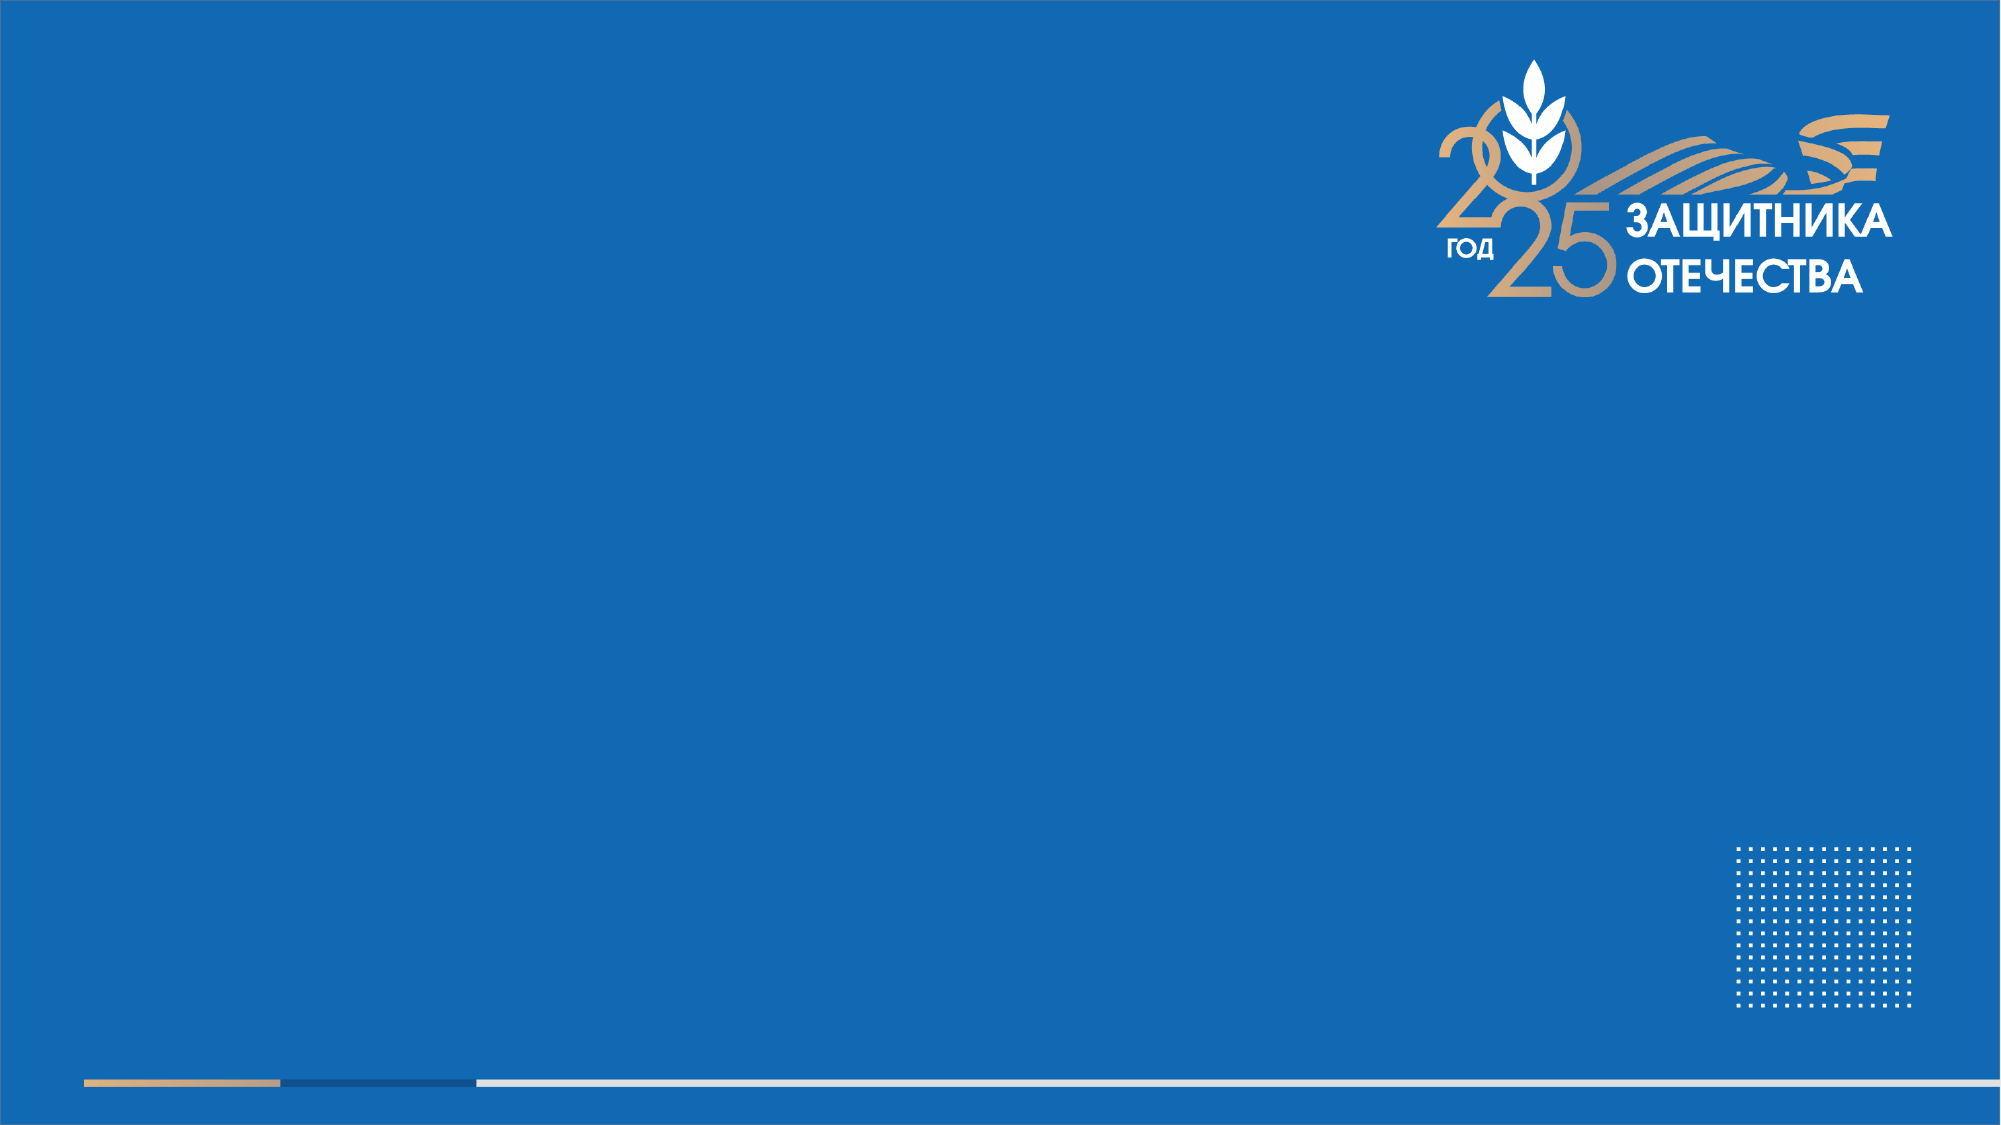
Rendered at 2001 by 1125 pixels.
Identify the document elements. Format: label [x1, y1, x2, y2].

picture [1345, 0, 2001, 470]
picture [51, 1048, 2001, 1108]
picture [1721, 831, 1922, 1018]
